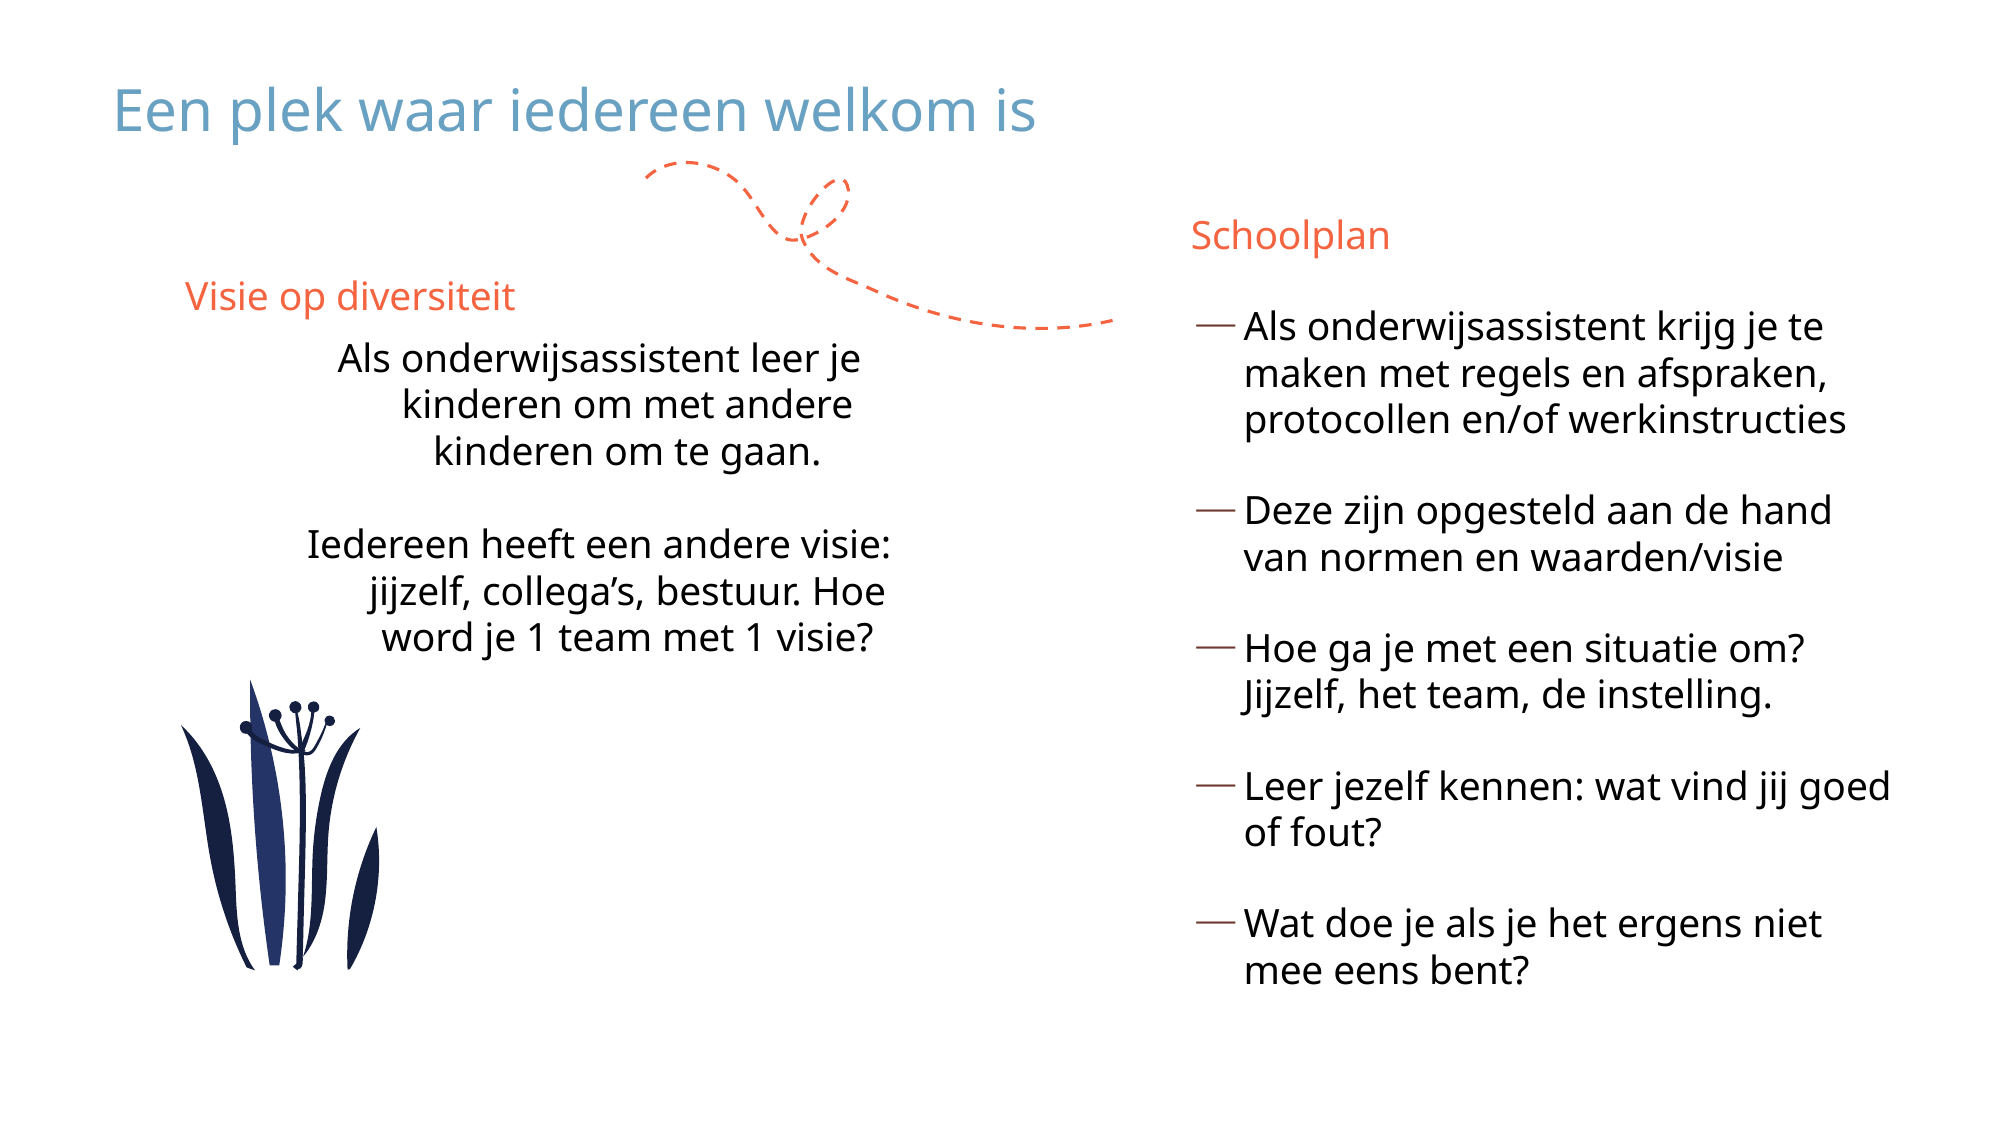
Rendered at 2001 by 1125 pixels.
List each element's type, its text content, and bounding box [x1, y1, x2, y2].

text_box [734, 205, 1113, 329]
title Visie op diversiteit [165, 251, 736, 378]
text_box Een plek waar iedereen welkom is [92, 53, 1380, 205]
list Schoolplan Als onderwijsassistent krijg je te maken met regels en afspraken, protocollen en/of werkinstructies Deze zijn opgesteld aan de hand van normen en waarden/visie Hoe ga je met een situatie om? Jijzelf, het team, de instelling. Leer jezelf kennen: wat vind jij goed of fout? Wat doe je als je het ergens niet mee eens bent? [1170, 190, 1928, 1072]
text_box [180, 679, 385, 971]
subtitle Als onderwijsassistent leer je kinderen om met andere kinderen om te gaan. Iedereen heeft een andere visie: jijzelf, collega’s, bestuur. Hoe word je 1 team met 1 visie? [228, 266, 951, 859]
